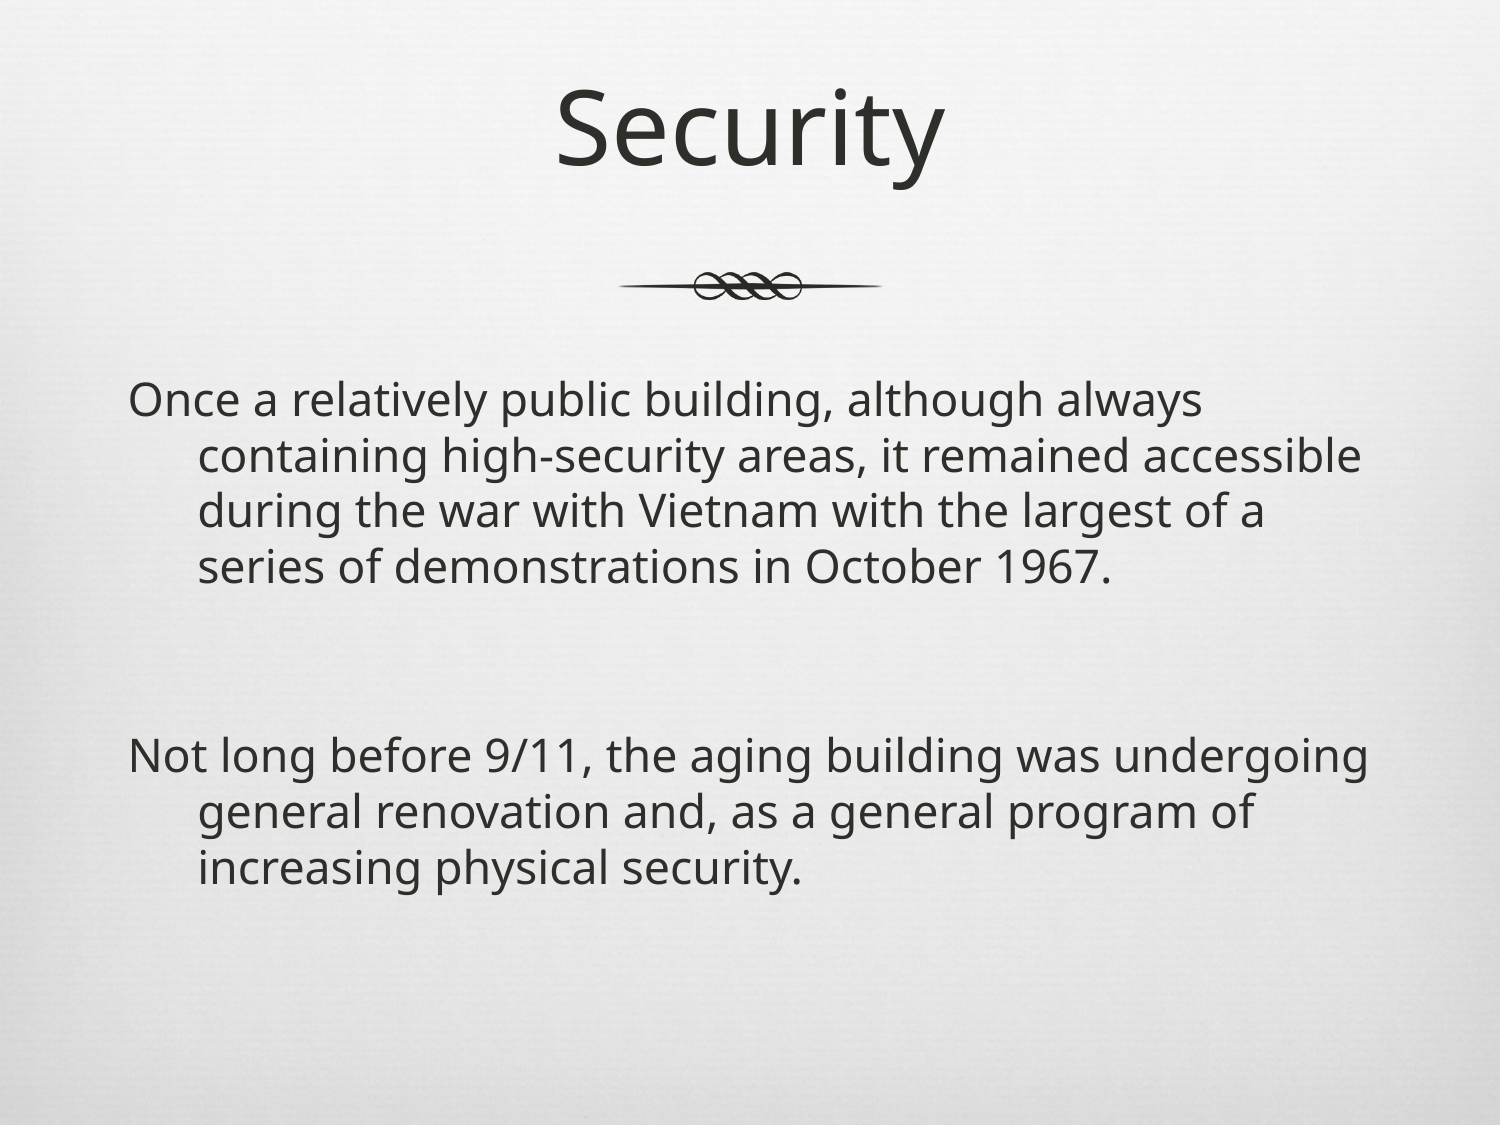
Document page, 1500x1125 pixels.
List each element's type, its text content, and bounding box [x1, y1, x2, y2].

title Security [112, 11, 1388, 236]
picture [615, 272, 885, 300]
list Once a relatively public building, although always containing high-security areas, it remained accessible during the war with Vietnam with the largest of a series of demonstrations in October 1967. Not long before 9/11, the aging building was undergoing general renovation and, as a general program of increasing physical security. [112, 362, 1388, 963]
